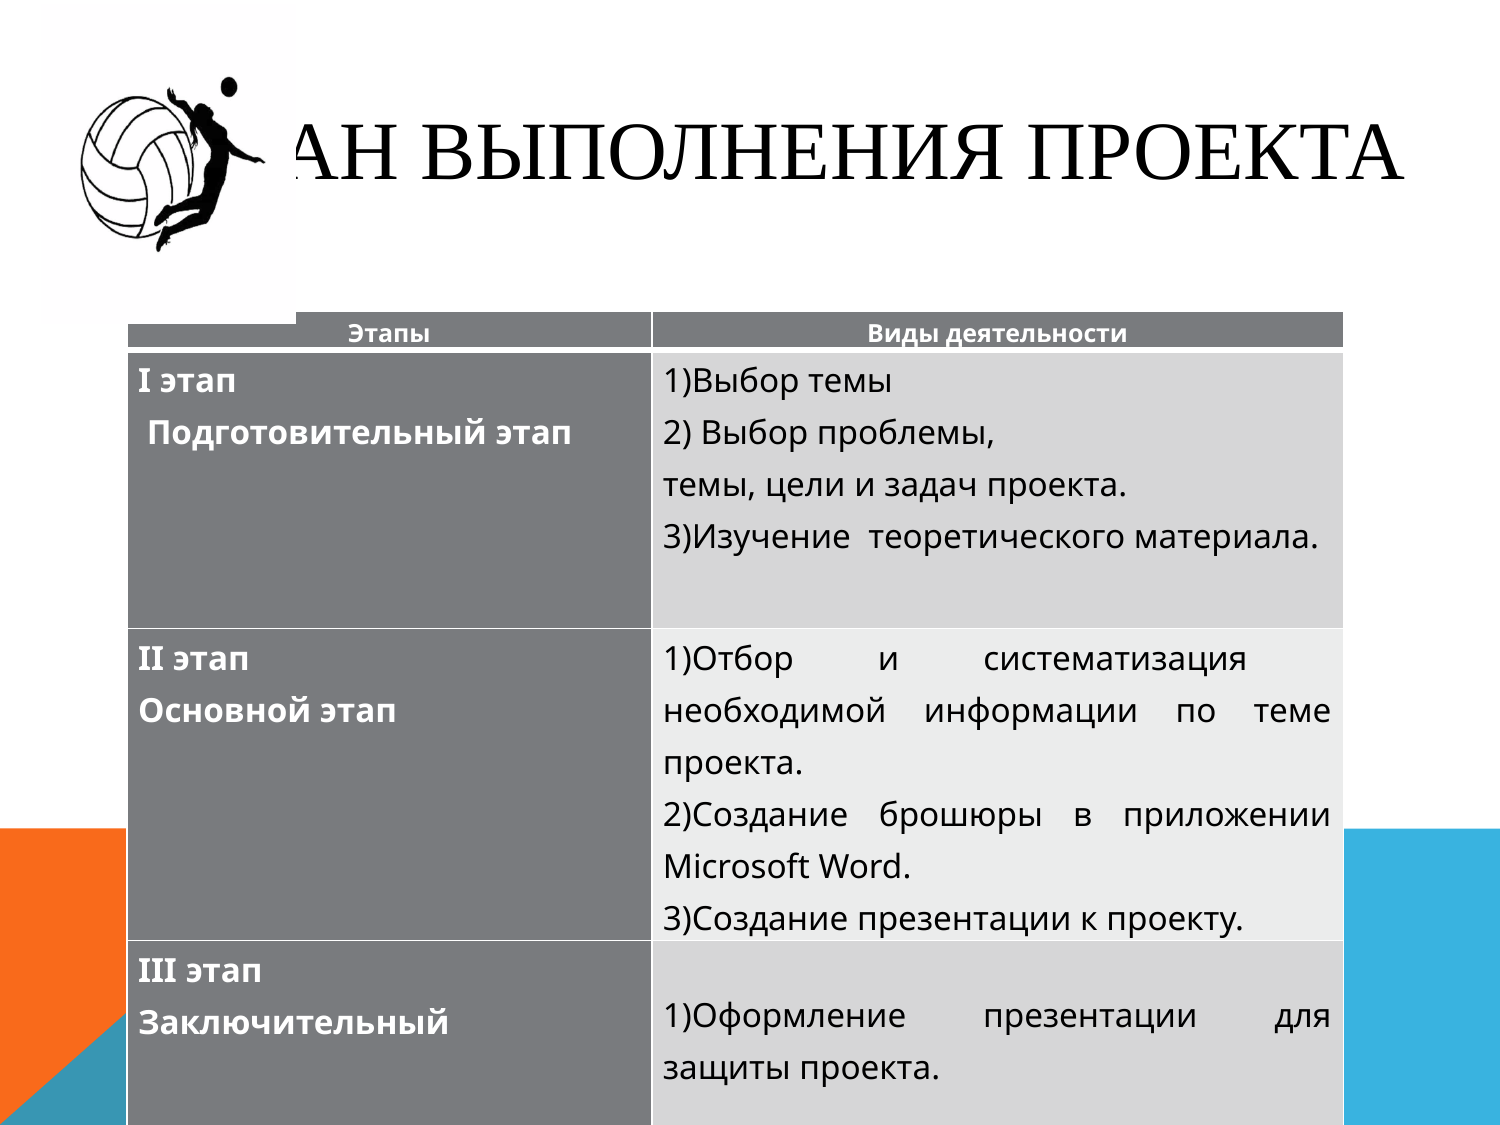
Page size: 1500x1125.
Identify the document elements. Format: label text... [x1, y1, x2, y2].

table_cell 1)Оформление презентации для защиты проекта. [653, 941, 1343, 1125]
title План выполнения проекта [300, 54, 1423, 238]
table_cell 1)Выбор темы 2) Выбор проблемы, темы, цели и задач проекта. 3)Изучение теоретического материала. [653, 353, 1343, 628]
table_header Виды деятельности [653, 312, 1343, 347]
table_cell 1)Отбор и систематизация необходимой информации по теме проекта. 2)Создание брошюры в приложении Microsoft Word. 3)Создание презентации к проекту. [653, 629, 1343, 940]
table_cell II этап Основной этап [128, 629, 651, 940]
table_cell III этап Заключительный [128, 941, 651, 1125]
table_cell I этап Подготовительный этап [128, 353, 651, 628]
picture [41, 4, 296, 324]
table_header Этапы [128, 312, 651, 347]
